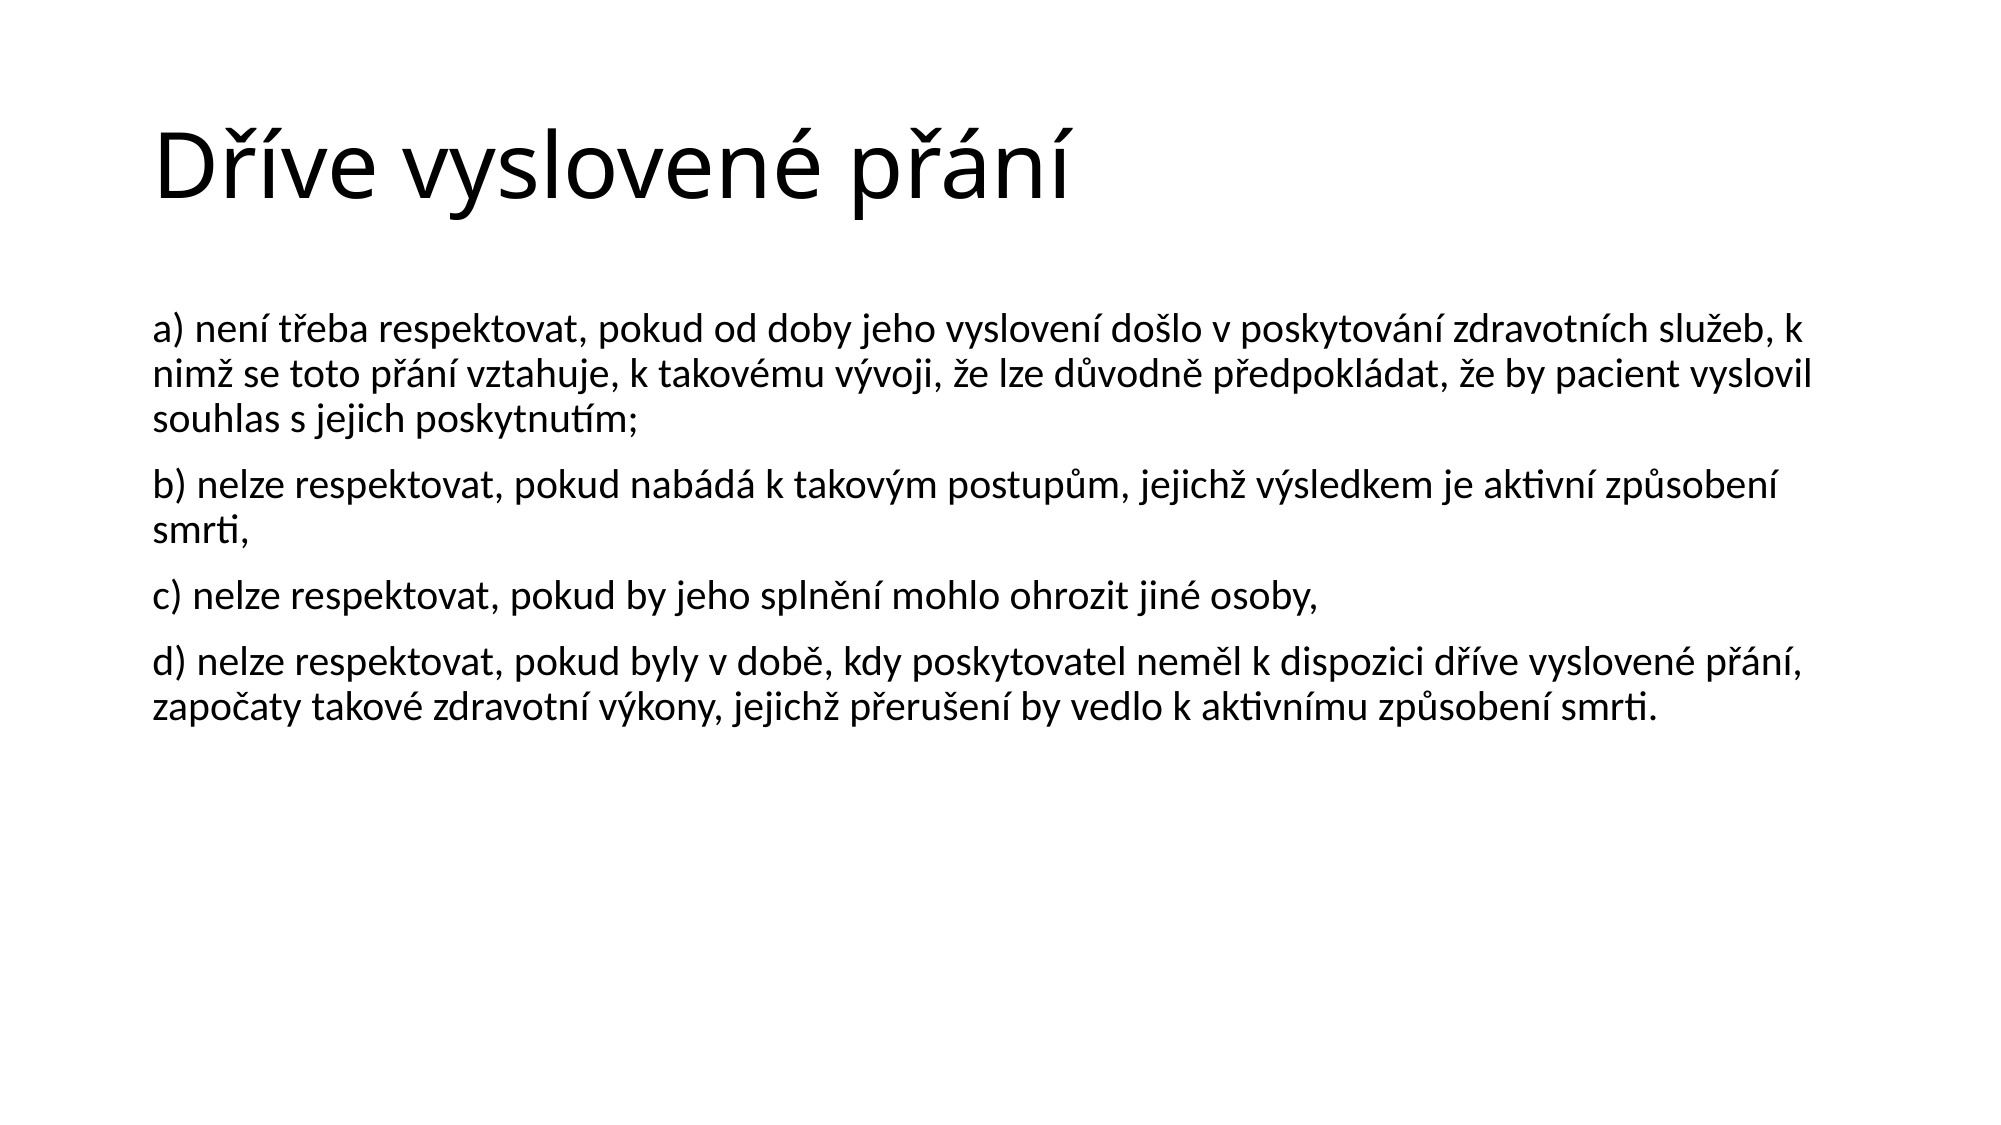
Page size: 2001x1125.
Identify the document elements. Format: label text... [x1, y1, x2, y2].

title Dříve vyslovené přání [137, 59, 1863, 278]
list a) není třeba respektovat, pokud od doby jeho vyslovení došlo v poskytování zdravotních služeb, k nimž se toto přání vztahuje, k takovému vývoji, že lze důvodně předpokládat, že by pacient vyslovil souhlas s jejich poskytnutím; b) nelze respektovat, pokud nabádá k takovým postupům, jejichž výsledkem je aktivní způsobení smrti, c) nelze respektovat, pokud by jeho splnění mohlo ohrozit jiné osoby, d) nelze respektovat, pokud byly v době, kdy poskytovatel neměl k dispozici dříve vyslovené přání, započaty takové zdravotní výkony, jejichž přerušení by vedlo k aktivnímu způsobení smrti. [137, 299, 1863, 1014]
